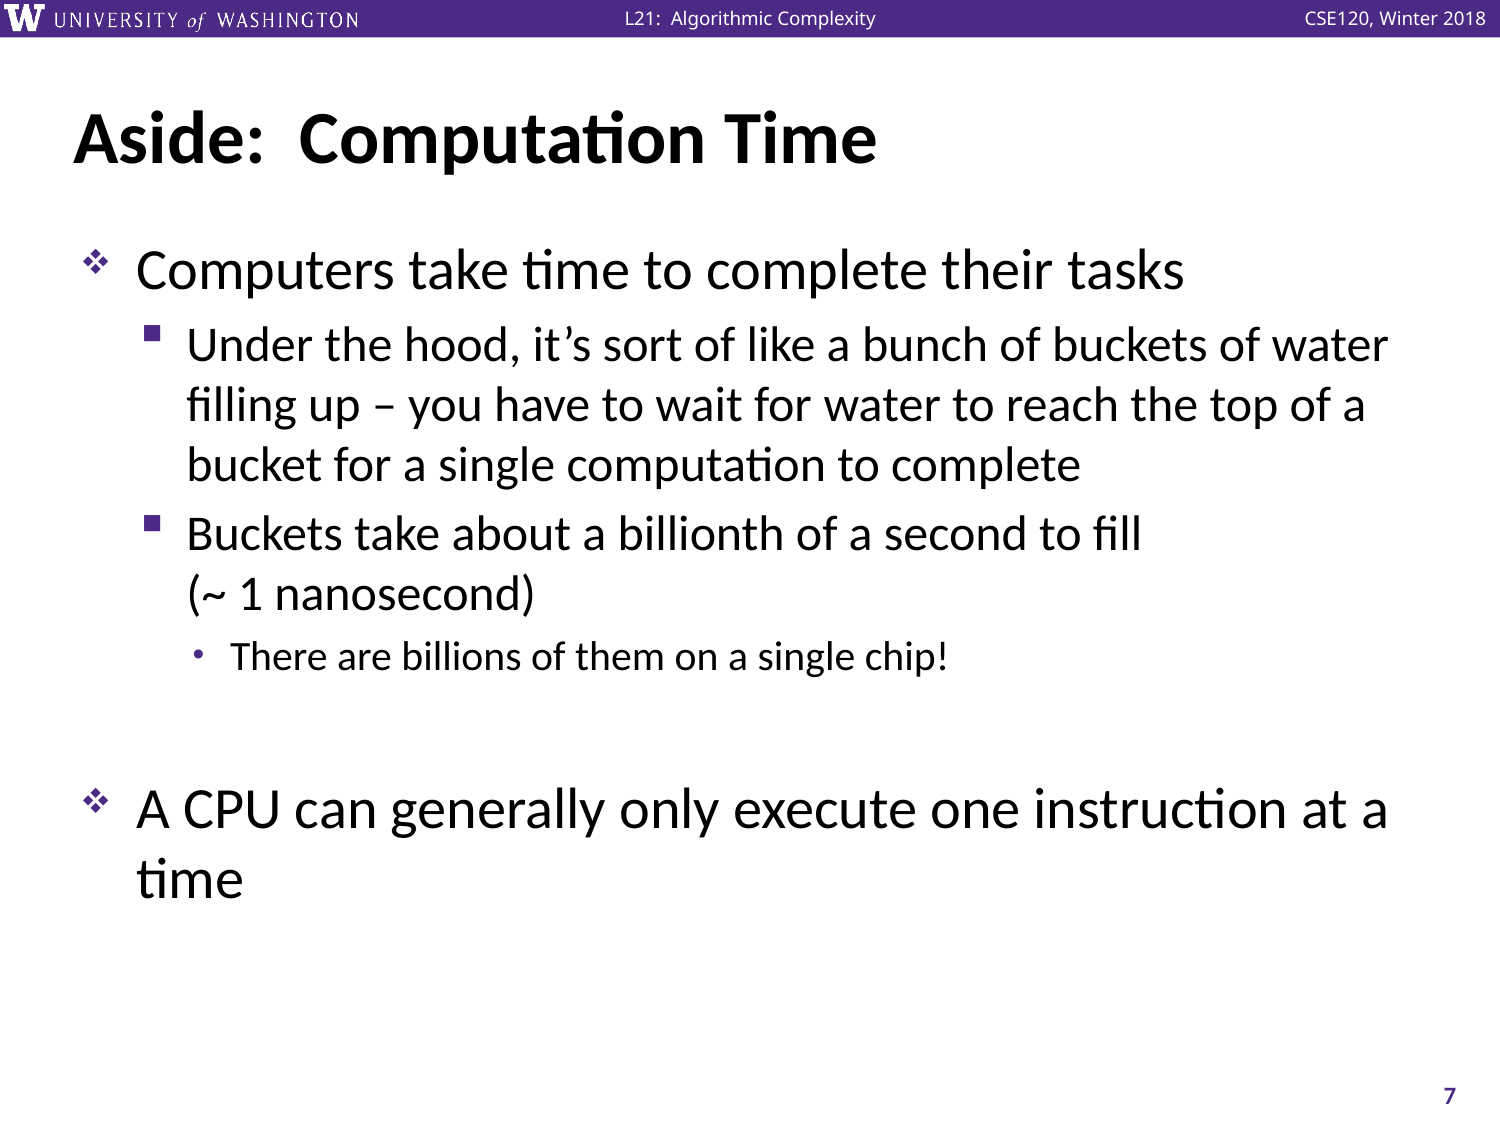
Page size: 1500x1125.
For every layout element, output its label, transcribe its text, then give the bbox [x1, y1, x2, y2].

title Aside: Computation Time [58, 71, 1438, 197]
picture [4, 4, 358, 32]
list Computers take time to complete their tasks Under the hood, it’s sort of like a bunch of buckets of water filling up – you have to wait for water to reach the top of a bucket for a single computation to complete Buckets take about a billionth of a second to fill (~ 1 nanosecond) There are billions of them on a single chip! A CPU can generally only execute one instruction at a time [64, 223, 1438, 1040]
slide_number 7 [1400, 1065, 1500, 1125]
